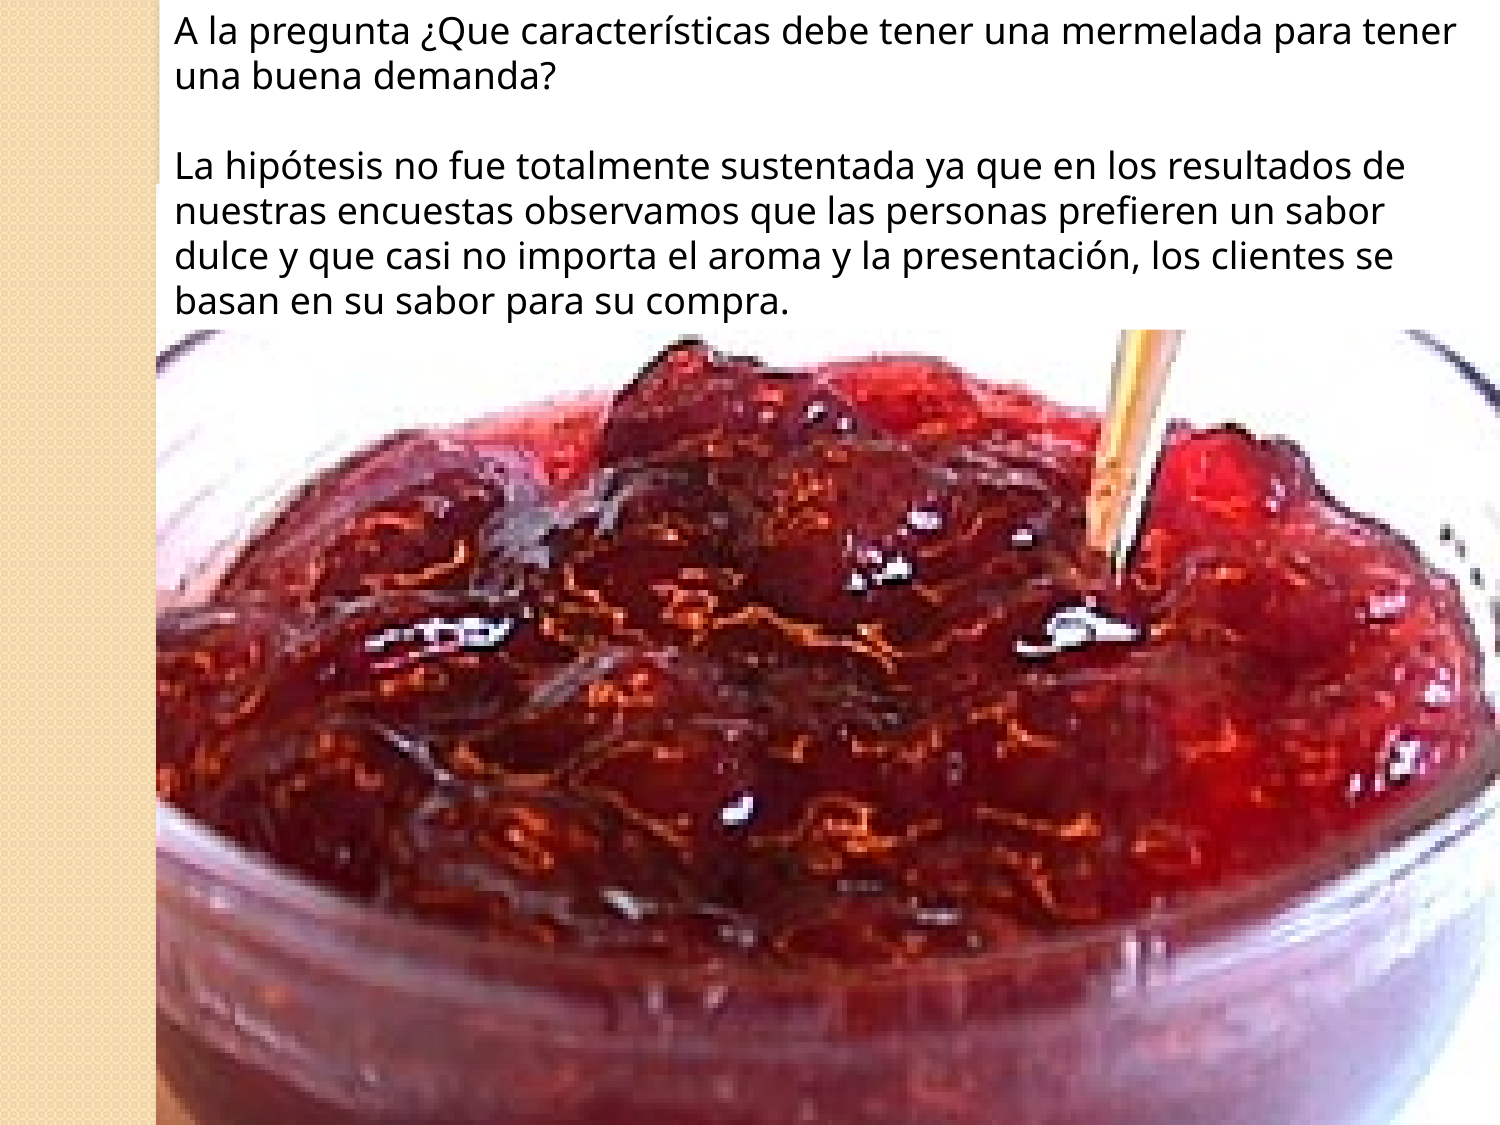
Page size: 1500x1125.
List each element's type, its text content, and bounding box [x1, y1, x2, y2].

picture [155, 184, 1500, 1125]
text_box A la pregunta ¿Que características debe tener una mermelada para tener una buena demanda? La hipótesis no fue totalmente sustentada ya que en los resultados de nuestras encuestas observamos que las personas prefieren un sabor dulce y que casi no importa el aroma y la presentación, los clientes se basan en su sabor para su compra. [159, 0, 1500, 182]
